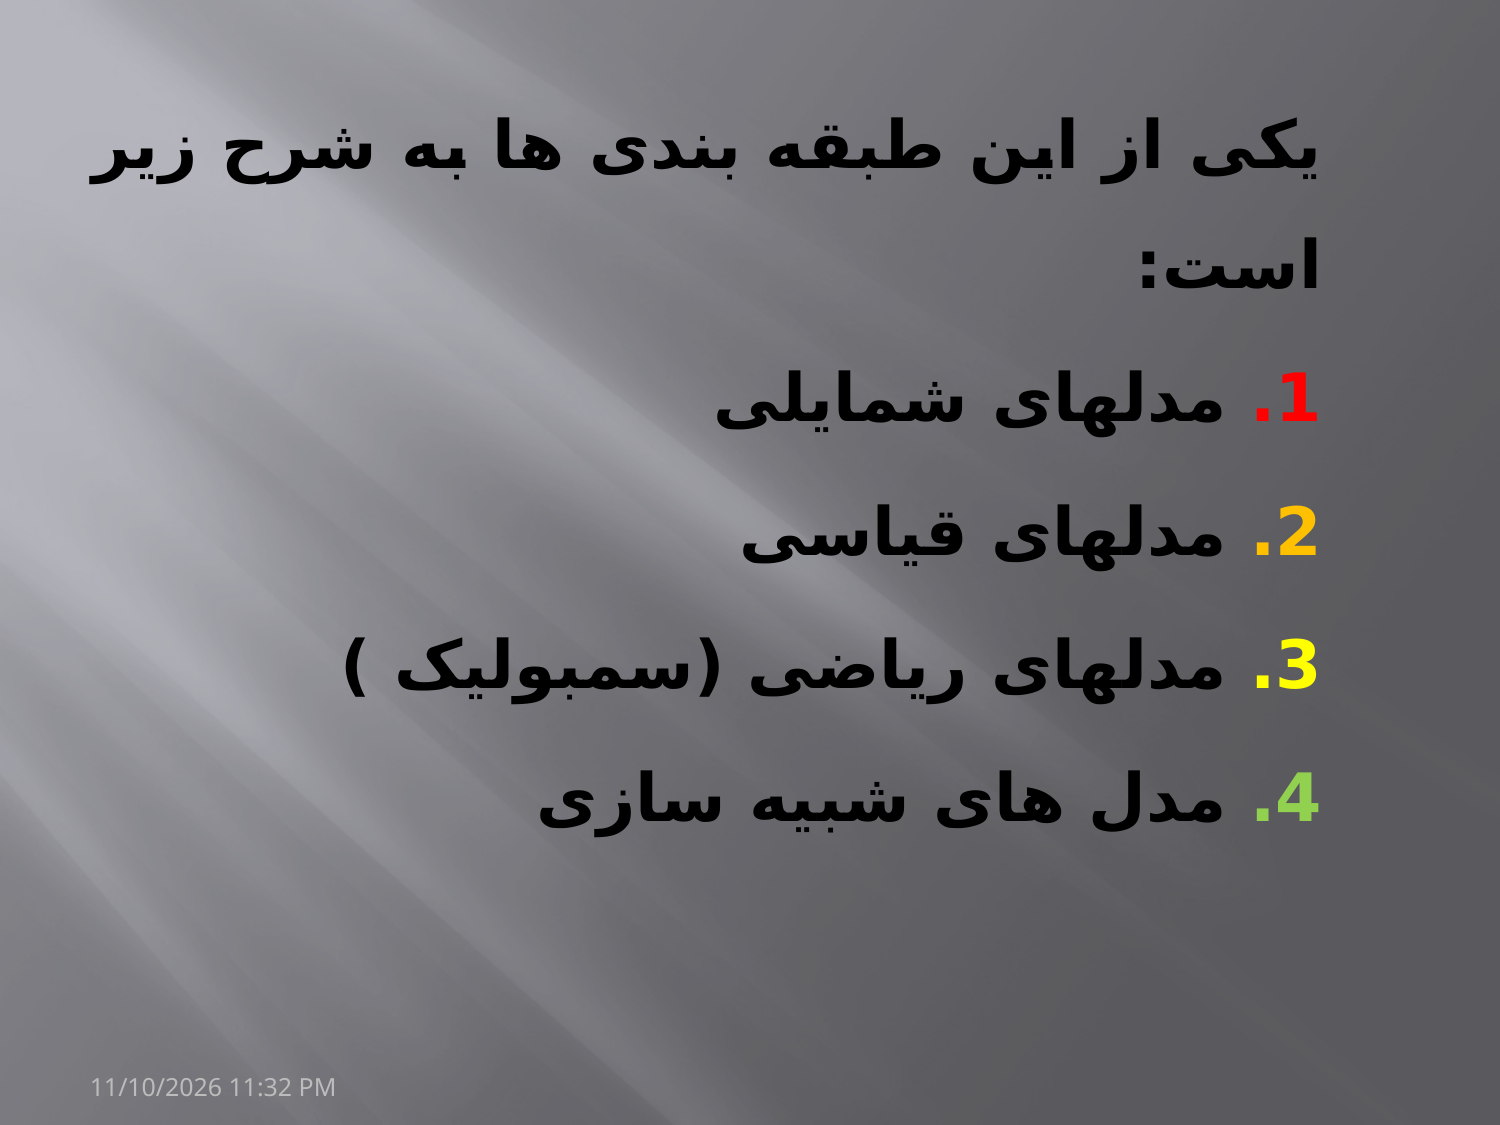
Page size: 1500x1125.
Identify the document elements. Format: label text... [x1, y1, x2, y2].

list یکی از این طبقه بندی ها به شرح زیر است: 1. مدل­های شمایلی 2. مدل­های قیاسی 3. مدل­های ریاضی (سمبولیک ) 4. مدل های شبیه سازی [76, 54, 1427, 1047]
slide_number 20/مارس/1 [75, 1052, 425, 1113]
